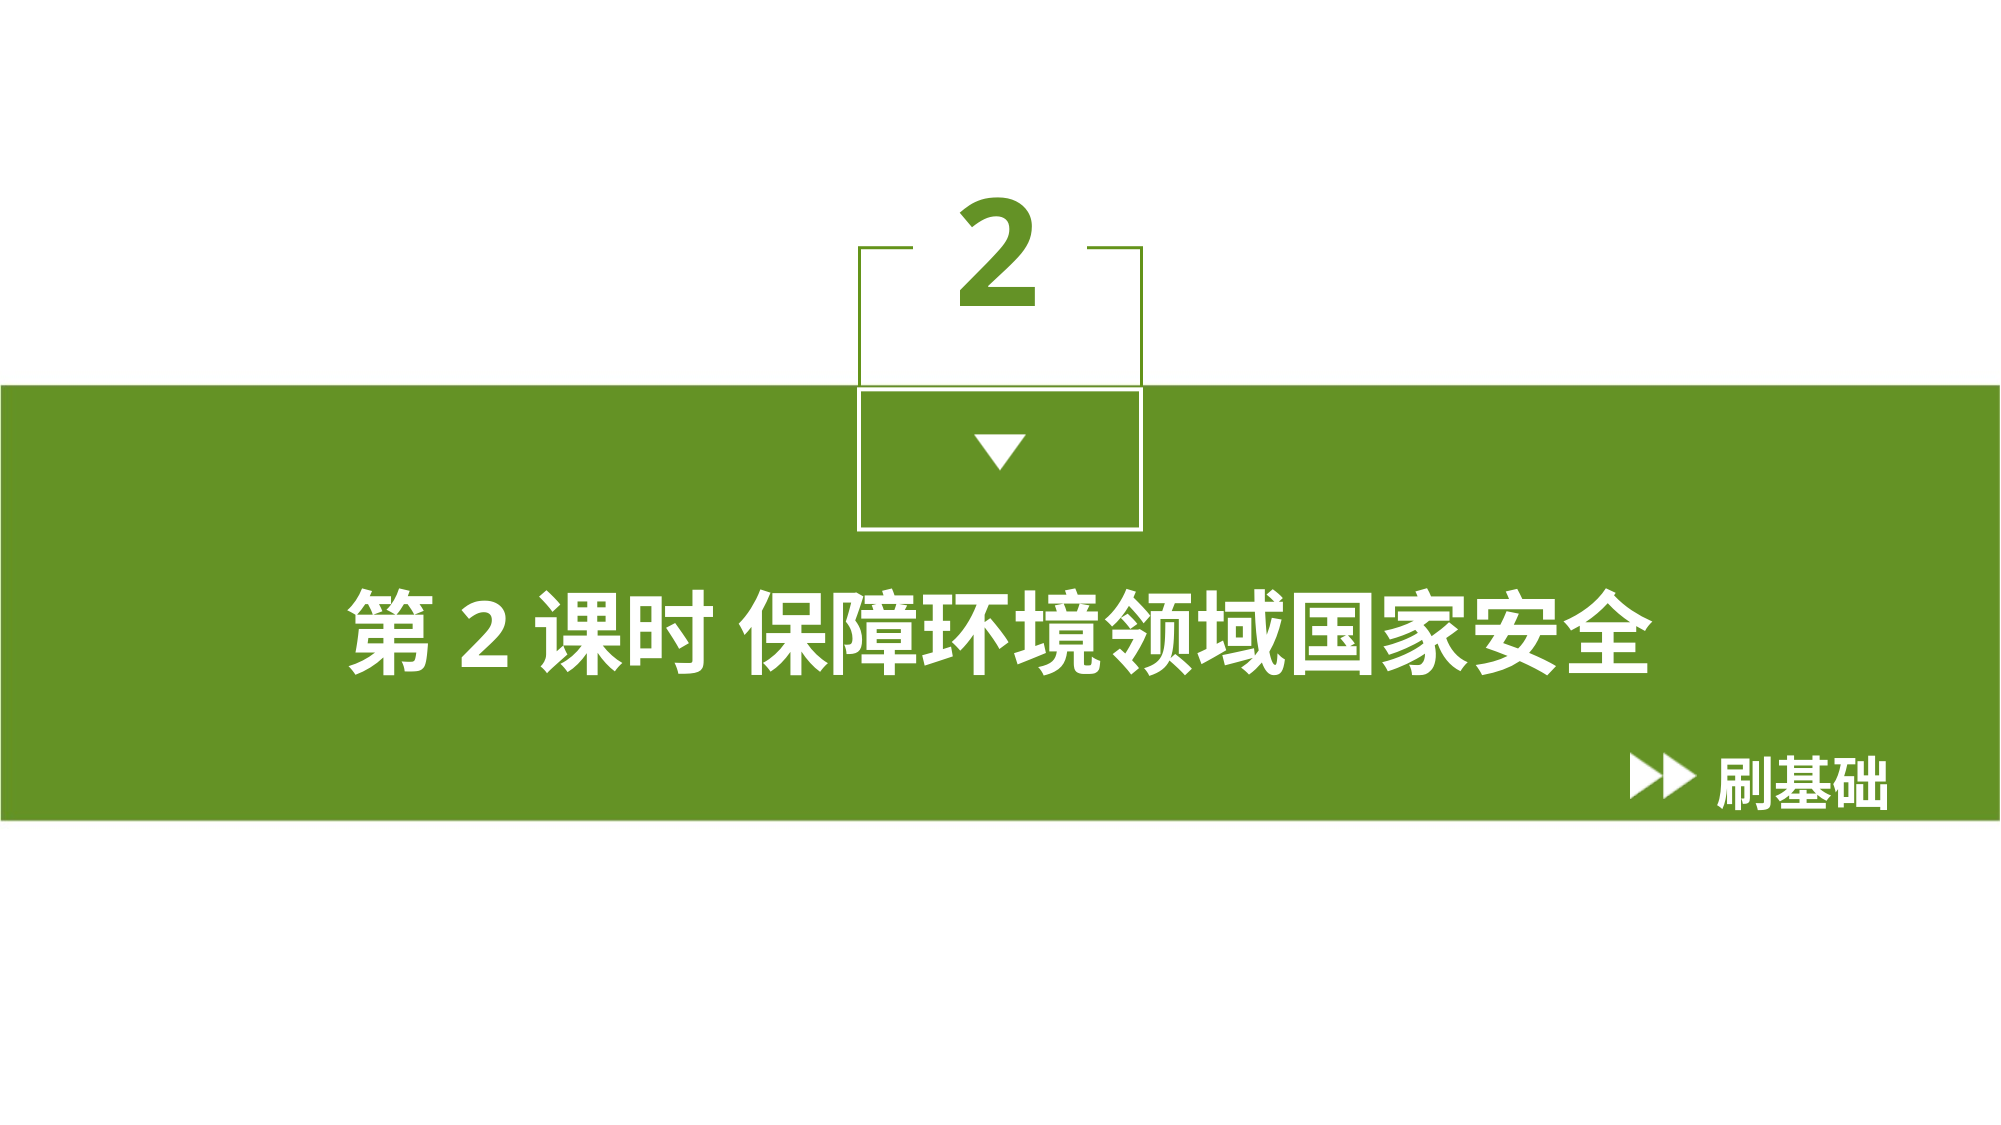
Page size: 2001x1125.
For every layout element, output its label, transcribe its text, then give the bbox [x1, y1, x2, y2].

picture [0, 0, 2000, 1125]
text_box 第2课时 保障环境领域国家安全 [37, 572, 1962, 791]
text_box 刷基础 [1715, 718, 1997, 812]
text_box 2 [865, 148, 1130, 345]
